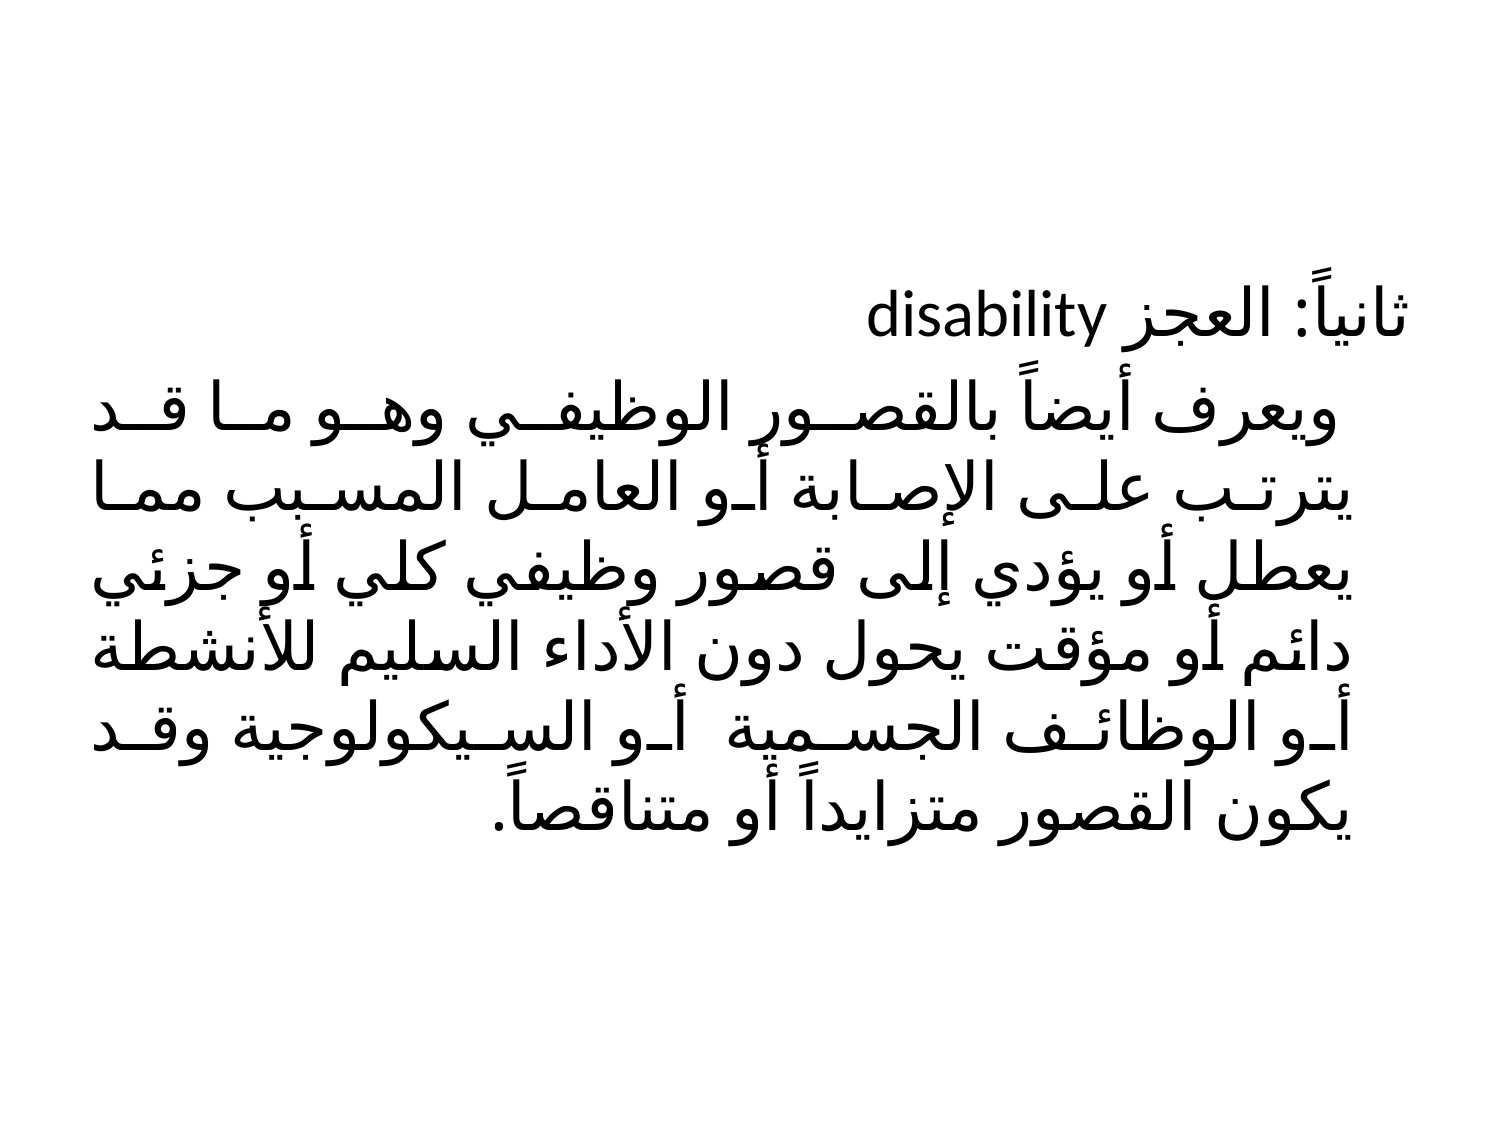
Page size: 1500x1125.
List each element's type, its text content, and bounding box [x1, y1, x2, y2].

list ثانياً: العجز disability ويعرف أيضاً بالقصور الوظيفي وهو ما قد يترتب على الإصابة أو العامل المسبب مما يعطل أو يؤدي إلى قصور وظيفي كلي أو جزئي دائم أو مؤقت يحول دون الأداء السليم للأنشطة أو الوظائف الجسمية أو السيكولوجية وقد يكون القصور متزايداً أو متناقصاً. [75, 262, 1425, 1005]
